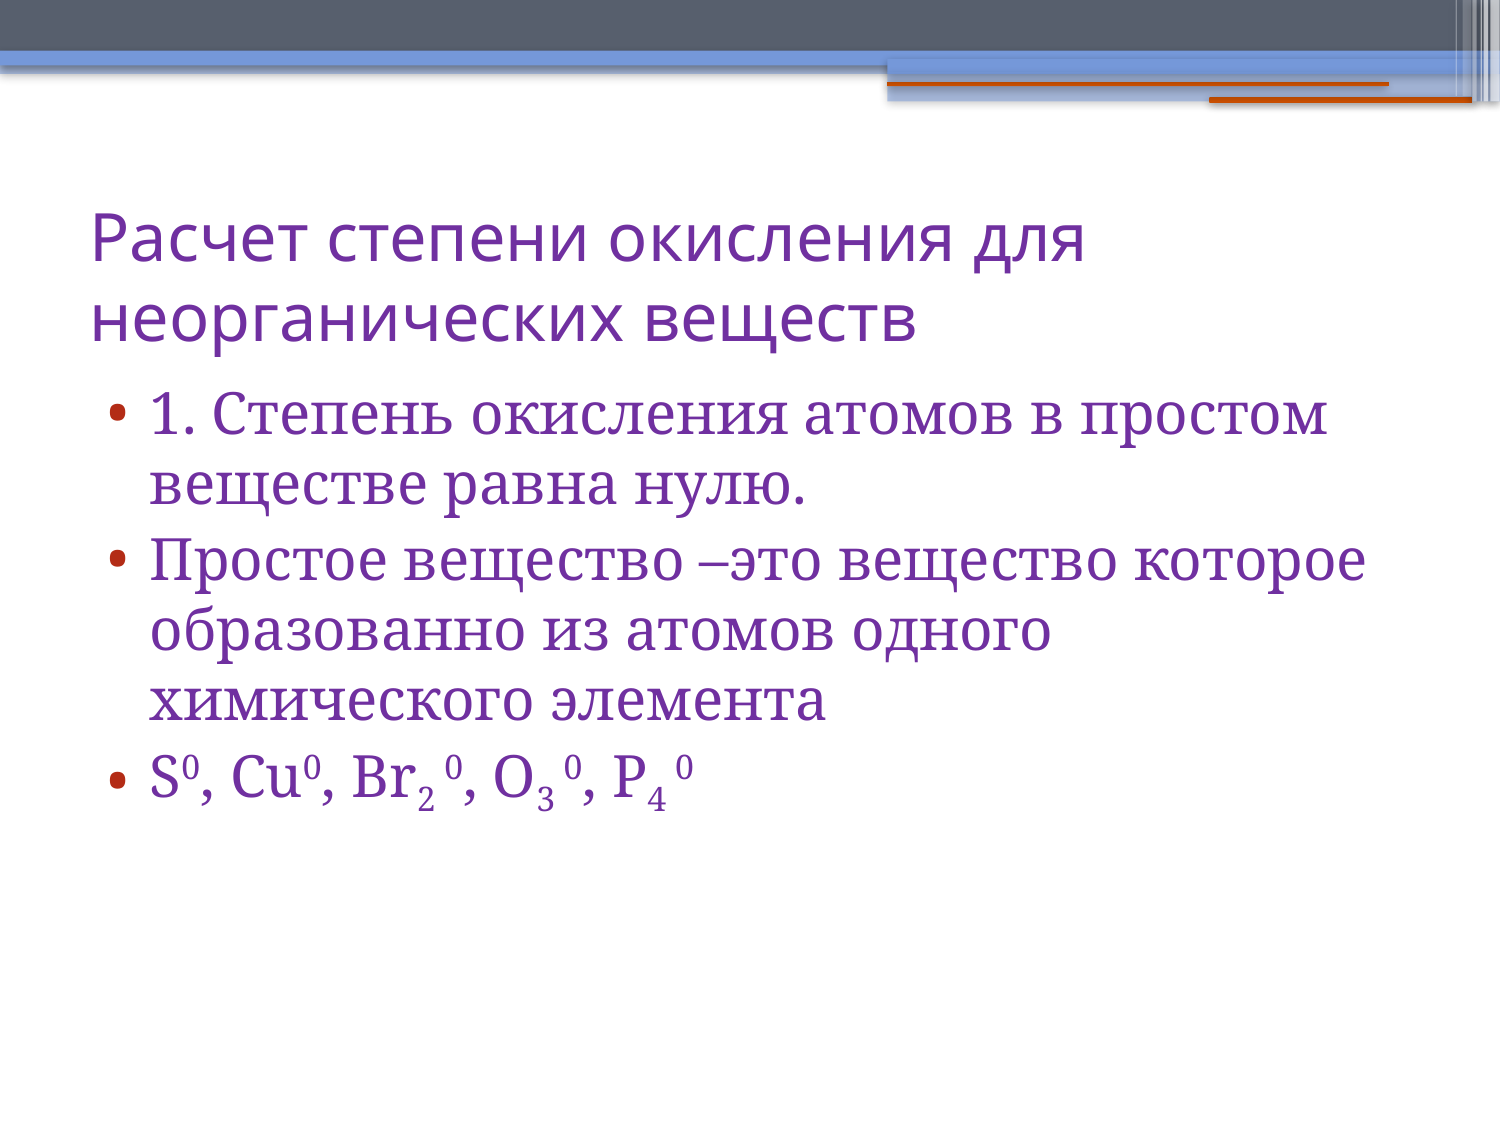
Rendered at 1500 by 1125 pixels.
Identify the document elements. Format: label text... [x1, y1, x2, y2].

text_box 1. Степень окисления атомов в простом веществе равна нулю. Простое вещество –это вещество которое образованно из атомов одного химического элемента S0, Cu0, Br2 0, O3 0, P4 0 [75, 368, 1425, 1079]
text_box Расчет степени окисления для неорганических веществ [75, 187, 1425, 363]
